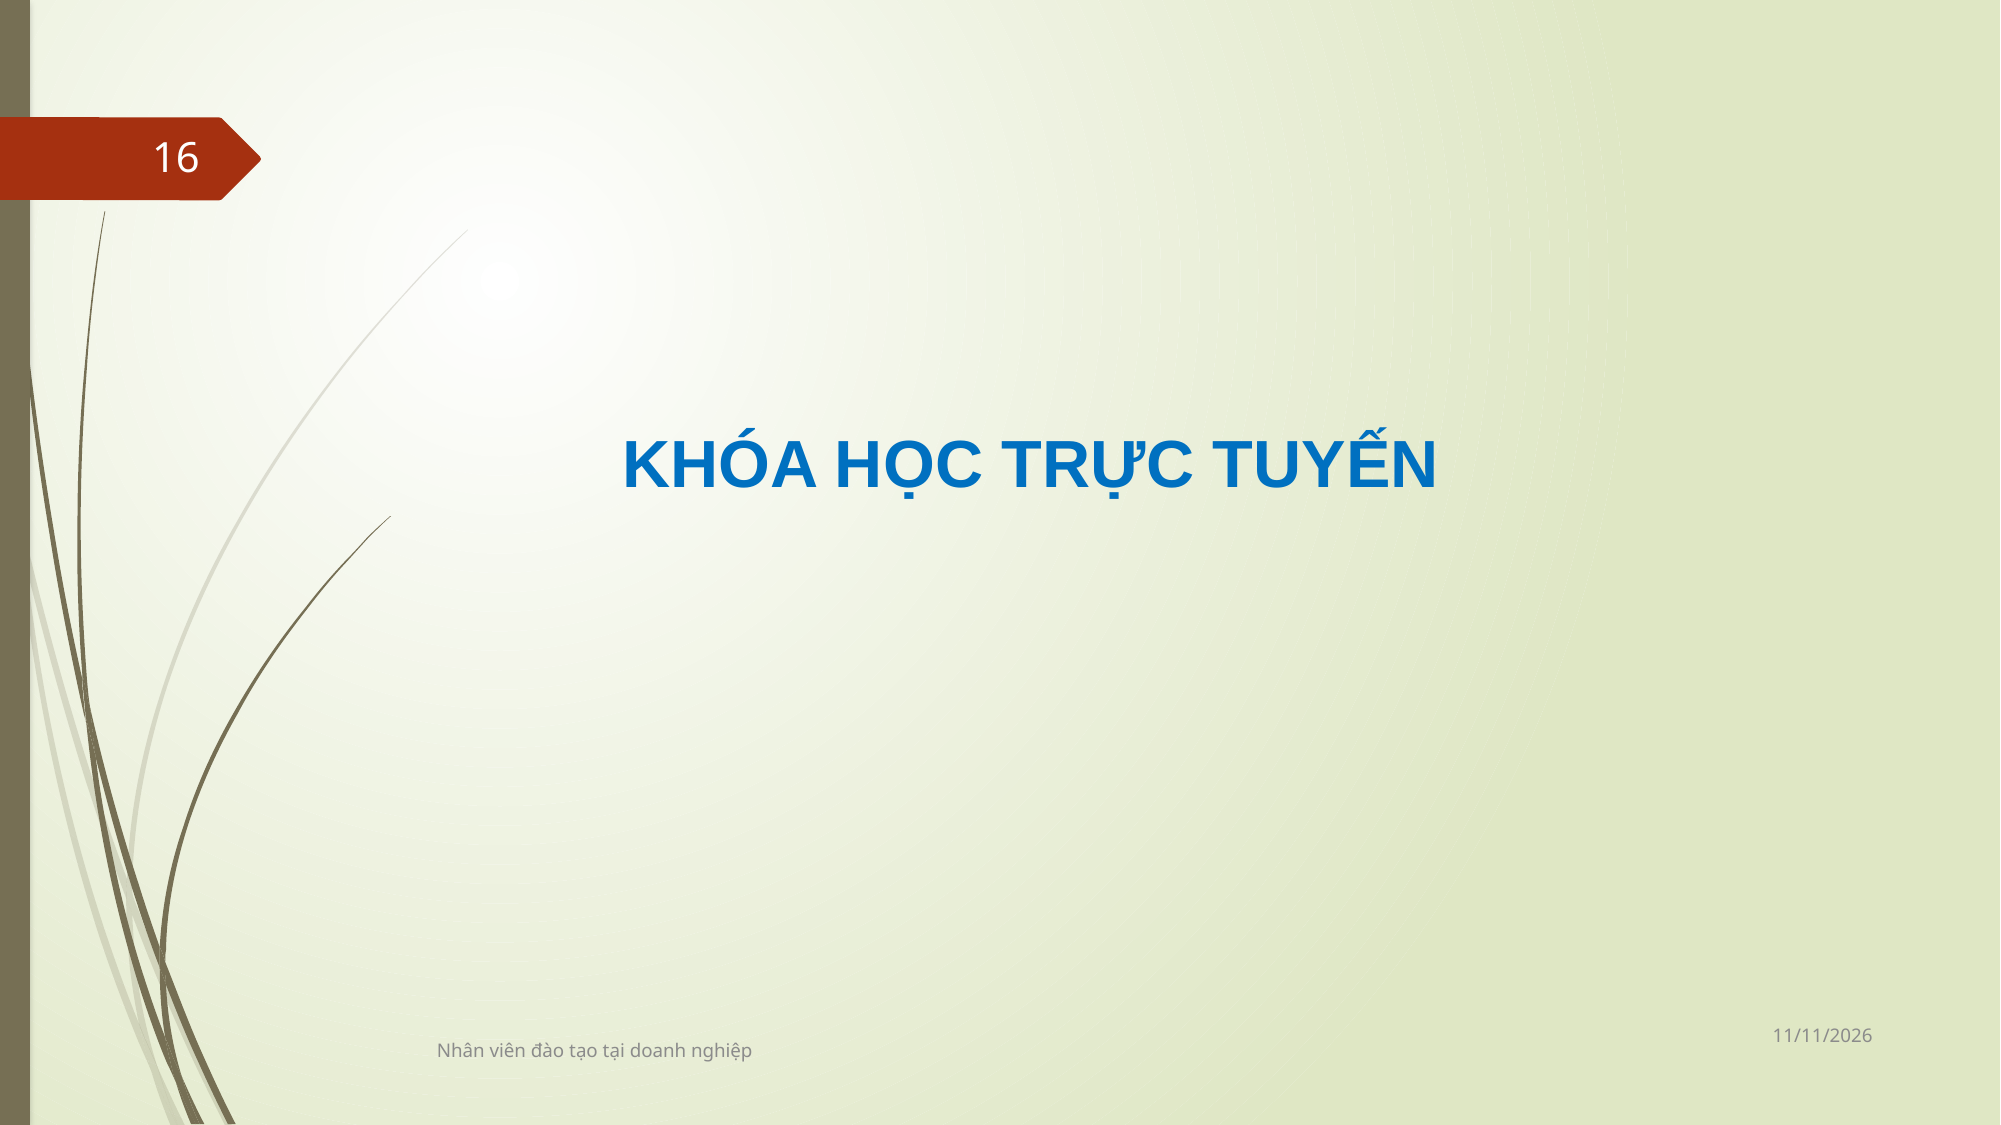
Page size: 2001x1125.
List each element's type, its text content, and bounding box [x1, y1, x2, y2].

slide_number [1699, 1005, 1888, 1067]
text_box KHÓA HỌC TRỰC TUYẾN [238, 333, 1842, 668]
footer Nhân viên đào tạo tại doanh nghiệp [421, 1020, 1672, 1081]
slide_number 16 [87, 129, 216, 190]
